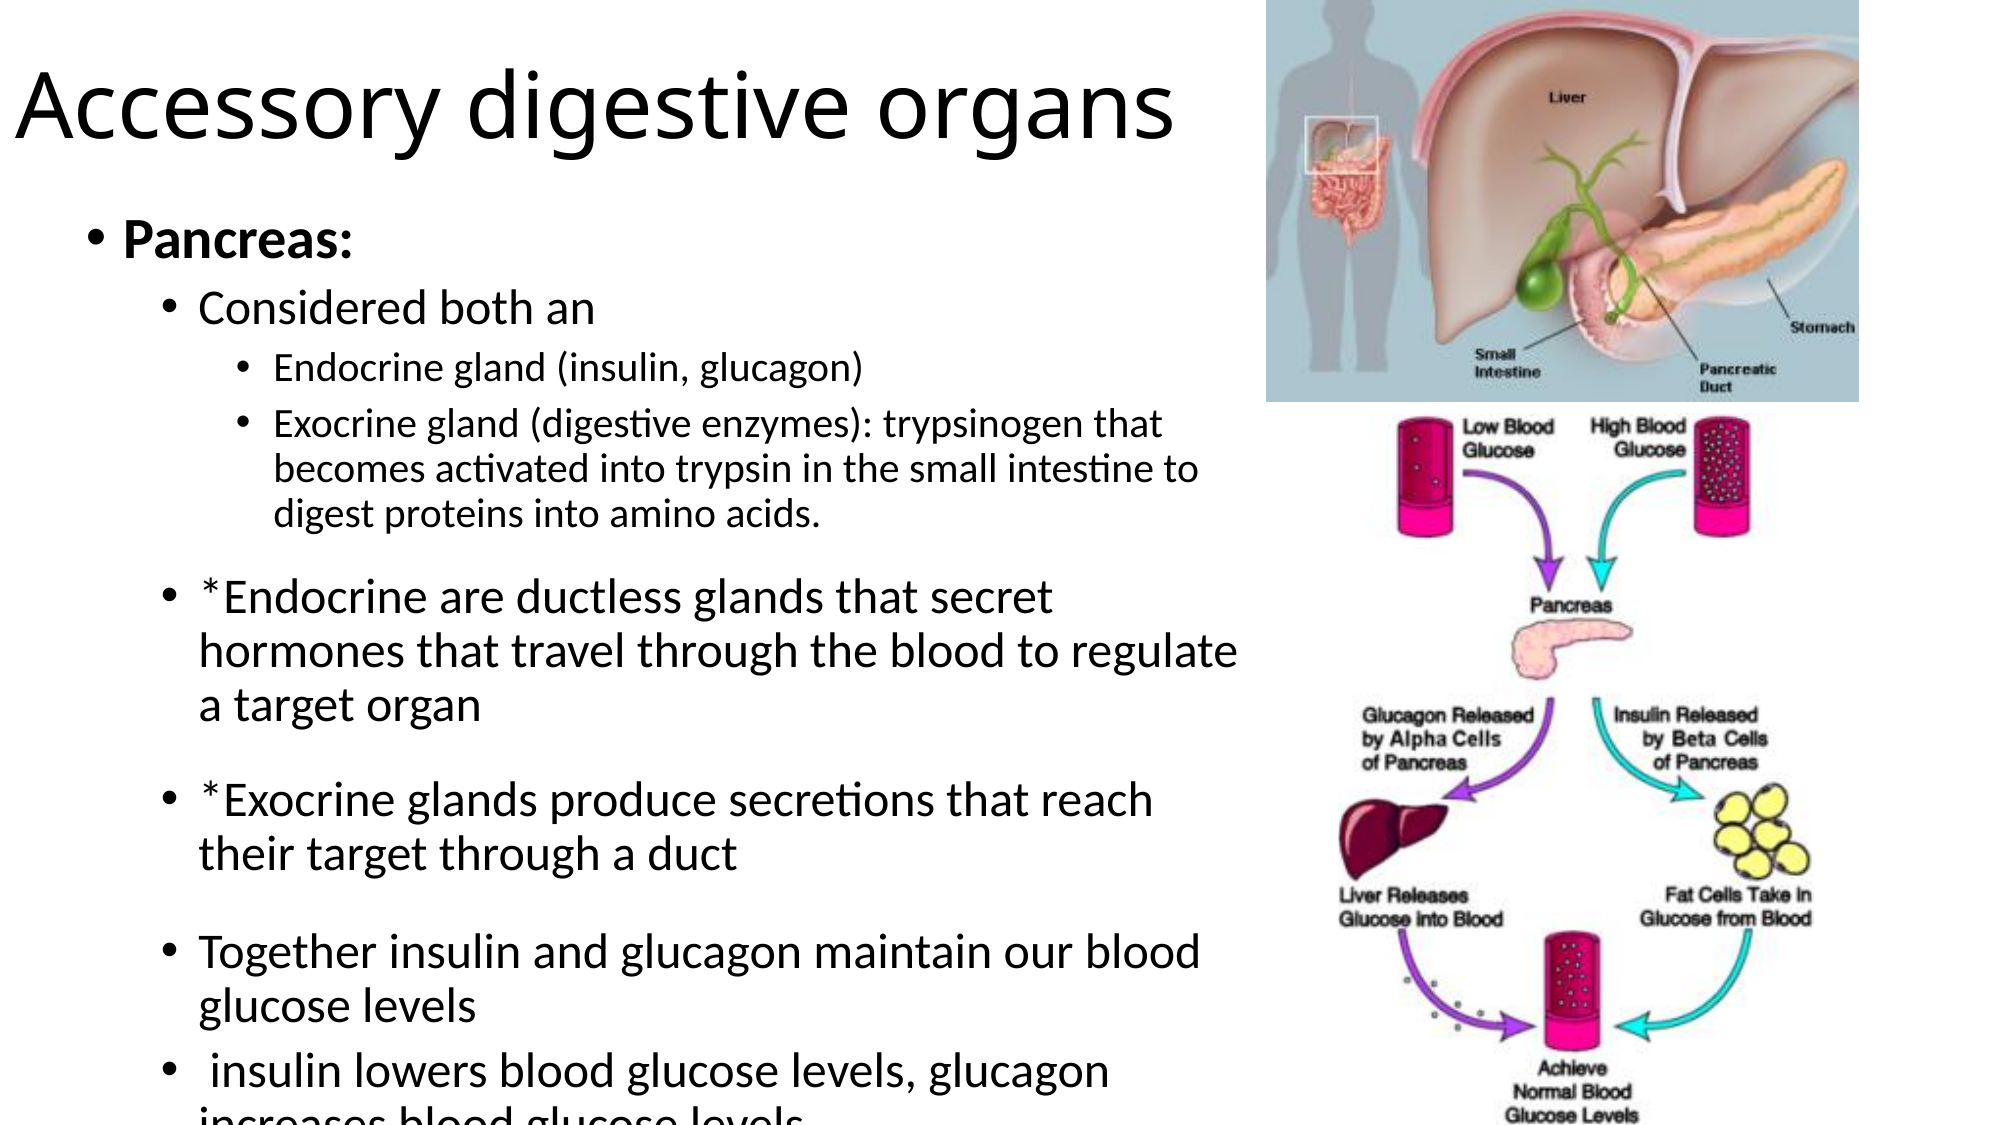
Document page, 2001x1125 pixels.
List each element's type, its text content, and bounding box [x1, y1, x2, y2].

title Accessory digestive organs [0, 0, 1266, 218]
picture [1338, 413, 1814, 1125]
picture [1266, 0, 1859, 402]
list Pancreas: Considered both an Endocrine gland (insulin, glucagon) Exocrine gland (digestive enzymes): trypsinogen that becomes activated into trypsin in the small intestine to digest proteins into amino acids. *Endocrine are ductless glands that secret hormones that travel through the blood to regulate a target organ *Exocrine glands produce secretions that reach their target through a duct Together insulin and glucagon maintain our blood glucose levels insulin lowers blood glucose levels, glucagon increases blood glucose levels [70, 200, 1267, 1125]
